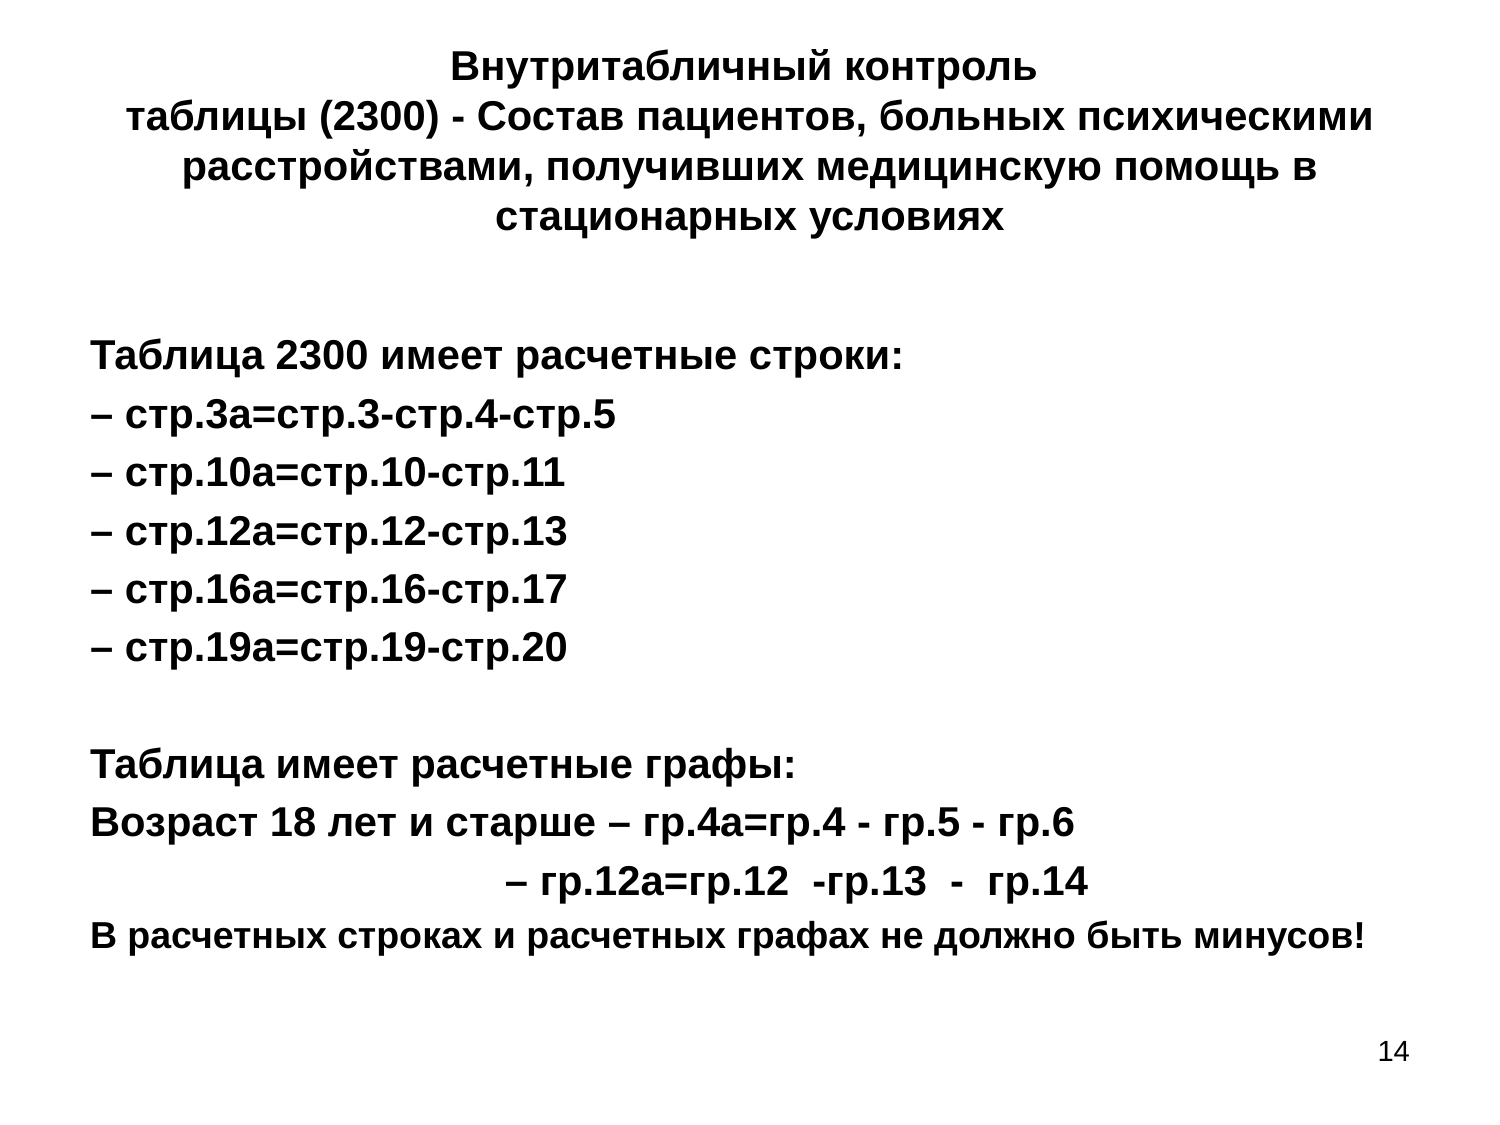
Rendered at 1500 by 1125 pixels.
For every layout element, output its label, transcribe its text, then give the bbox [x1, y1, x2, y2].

list Таблица 2300 имеет расчетные строки: – стр.3а=стр.3-стр.4-стр.5 – стр.10а=стр.10-стр.11 – стр.12а=стр.12-стр.13 – стр.16а=стр.16-стр.17 – стр.19а=стр.19-стр.20 Таблица имеет расчетные графы: Возраст 18 лет и старше – гр.4а=гр.4 - гр.5 - гр.6 – гр.12а=гр.12 -гр.13 - гр.14 В расчетных строках и расчетных графах не должно быть минусов! [74, 262, 1426, 1006]
title Внутритабличный контроль таблицы (2300) - Состав пациентов, больных психическими расстройствами, получивших медицинскую помощь в стационарных условиях [74, 44, 1426, 233]
slide_number 14 [1074, 1024, 1425, 1103]
